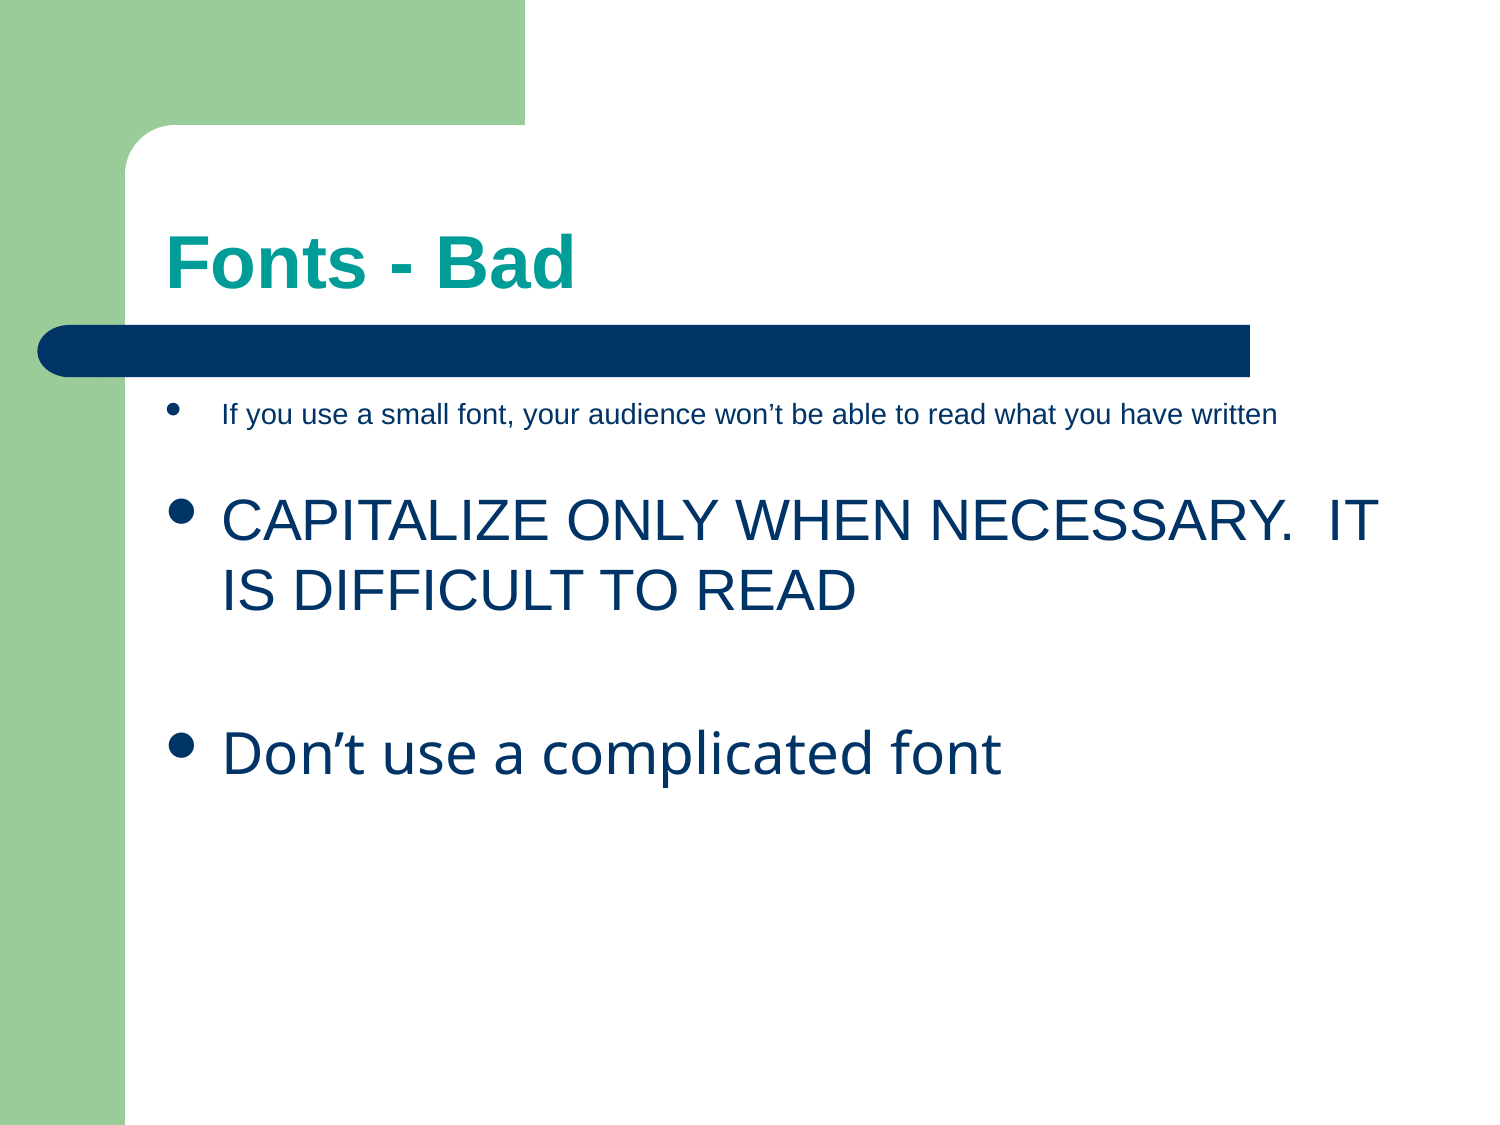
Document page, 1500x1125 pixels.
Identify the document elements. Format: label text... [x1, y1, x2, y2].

title Fonts - Bad [150, 125, 1463, 313]
list If you use a small font, your audience won’t be able to read what you have written CAPITALIZE ONLY WHEN NECESSARY. IT IS DIFFICULT TO READ Don’t use a complicated font [150, 387, 1463, 1000]
